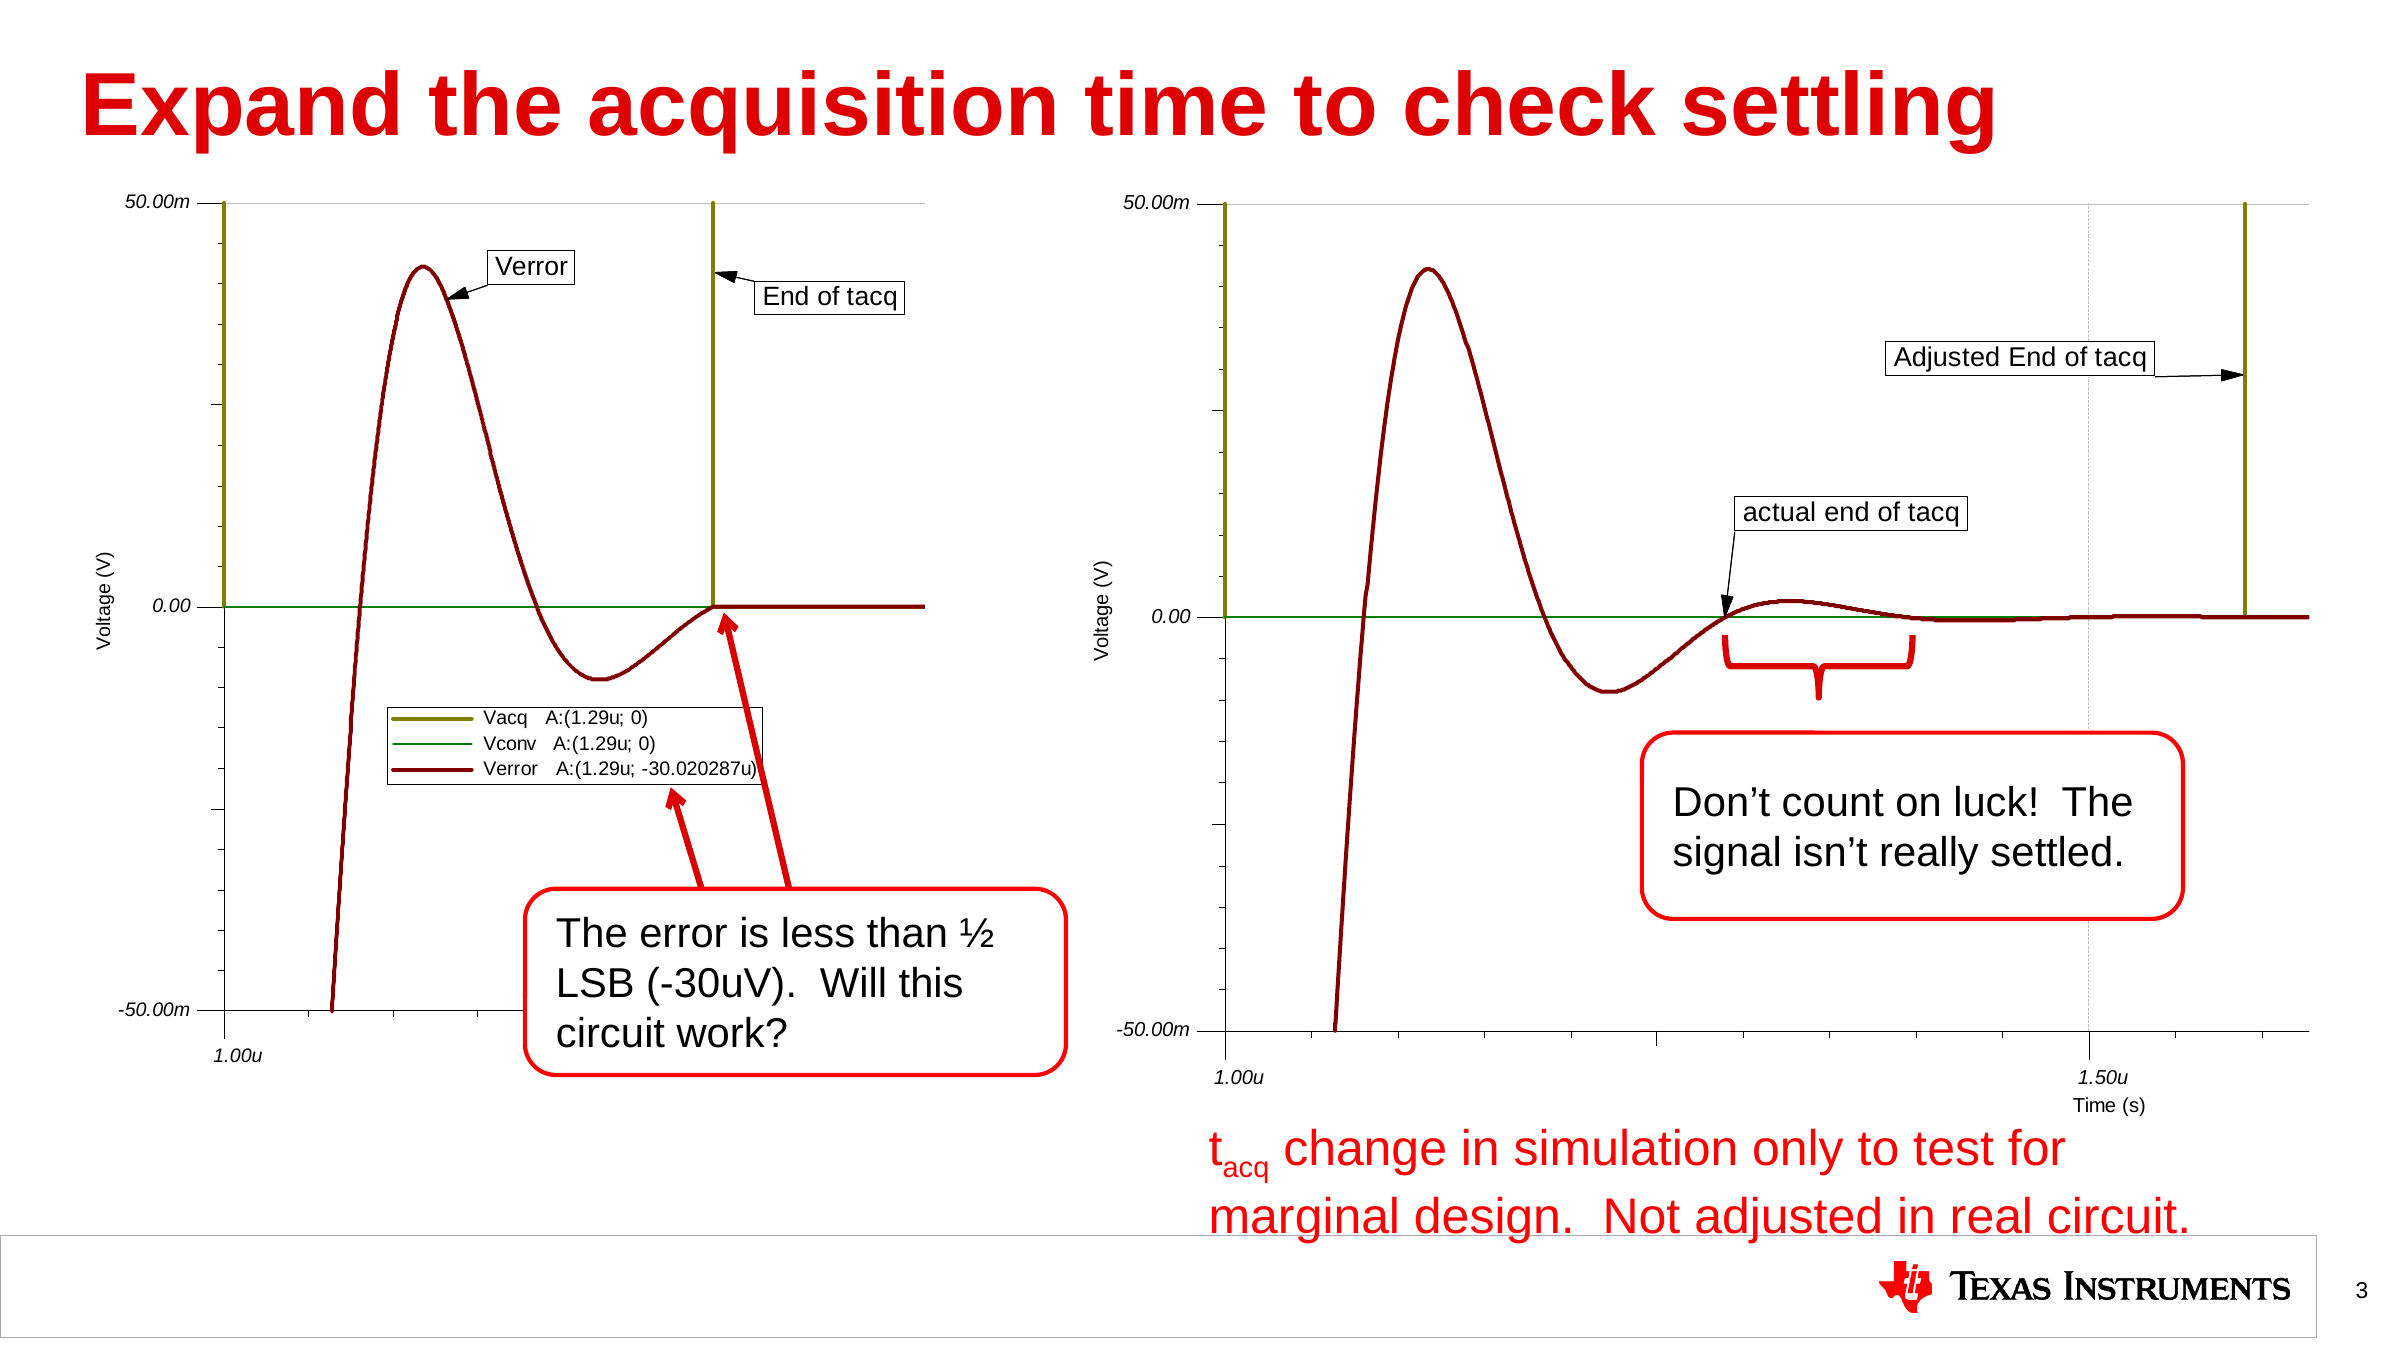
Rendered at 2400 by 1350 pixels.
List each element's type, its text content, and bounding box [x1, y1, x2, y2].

text_box [929, 1063, 1062, 1078]
picture [1084, 162, 2310, 1131]
text_box tacq change in simulation only to test for marginal design. Not adjusted in real circuit. [1193, 1139, 2257, 1251]
text_box [929, 886, 1059, 897]
picture [87, 162, 926, 1109]
picture [1879, 1307, 2290, 1313]
title Expand the acquisition time to check settling [60, 27, 2282, 189]
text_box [723, 612, 804, 951]
text_box The error is less than ½ LSB (-30uV). Will this circuit work? [929, 897, 1066, 1063]
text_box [670, 786, 725, 963]
picture [1879, 1261, 2290, 1265]
slide_number 3 [1828, 1265, 2389, 1307]
